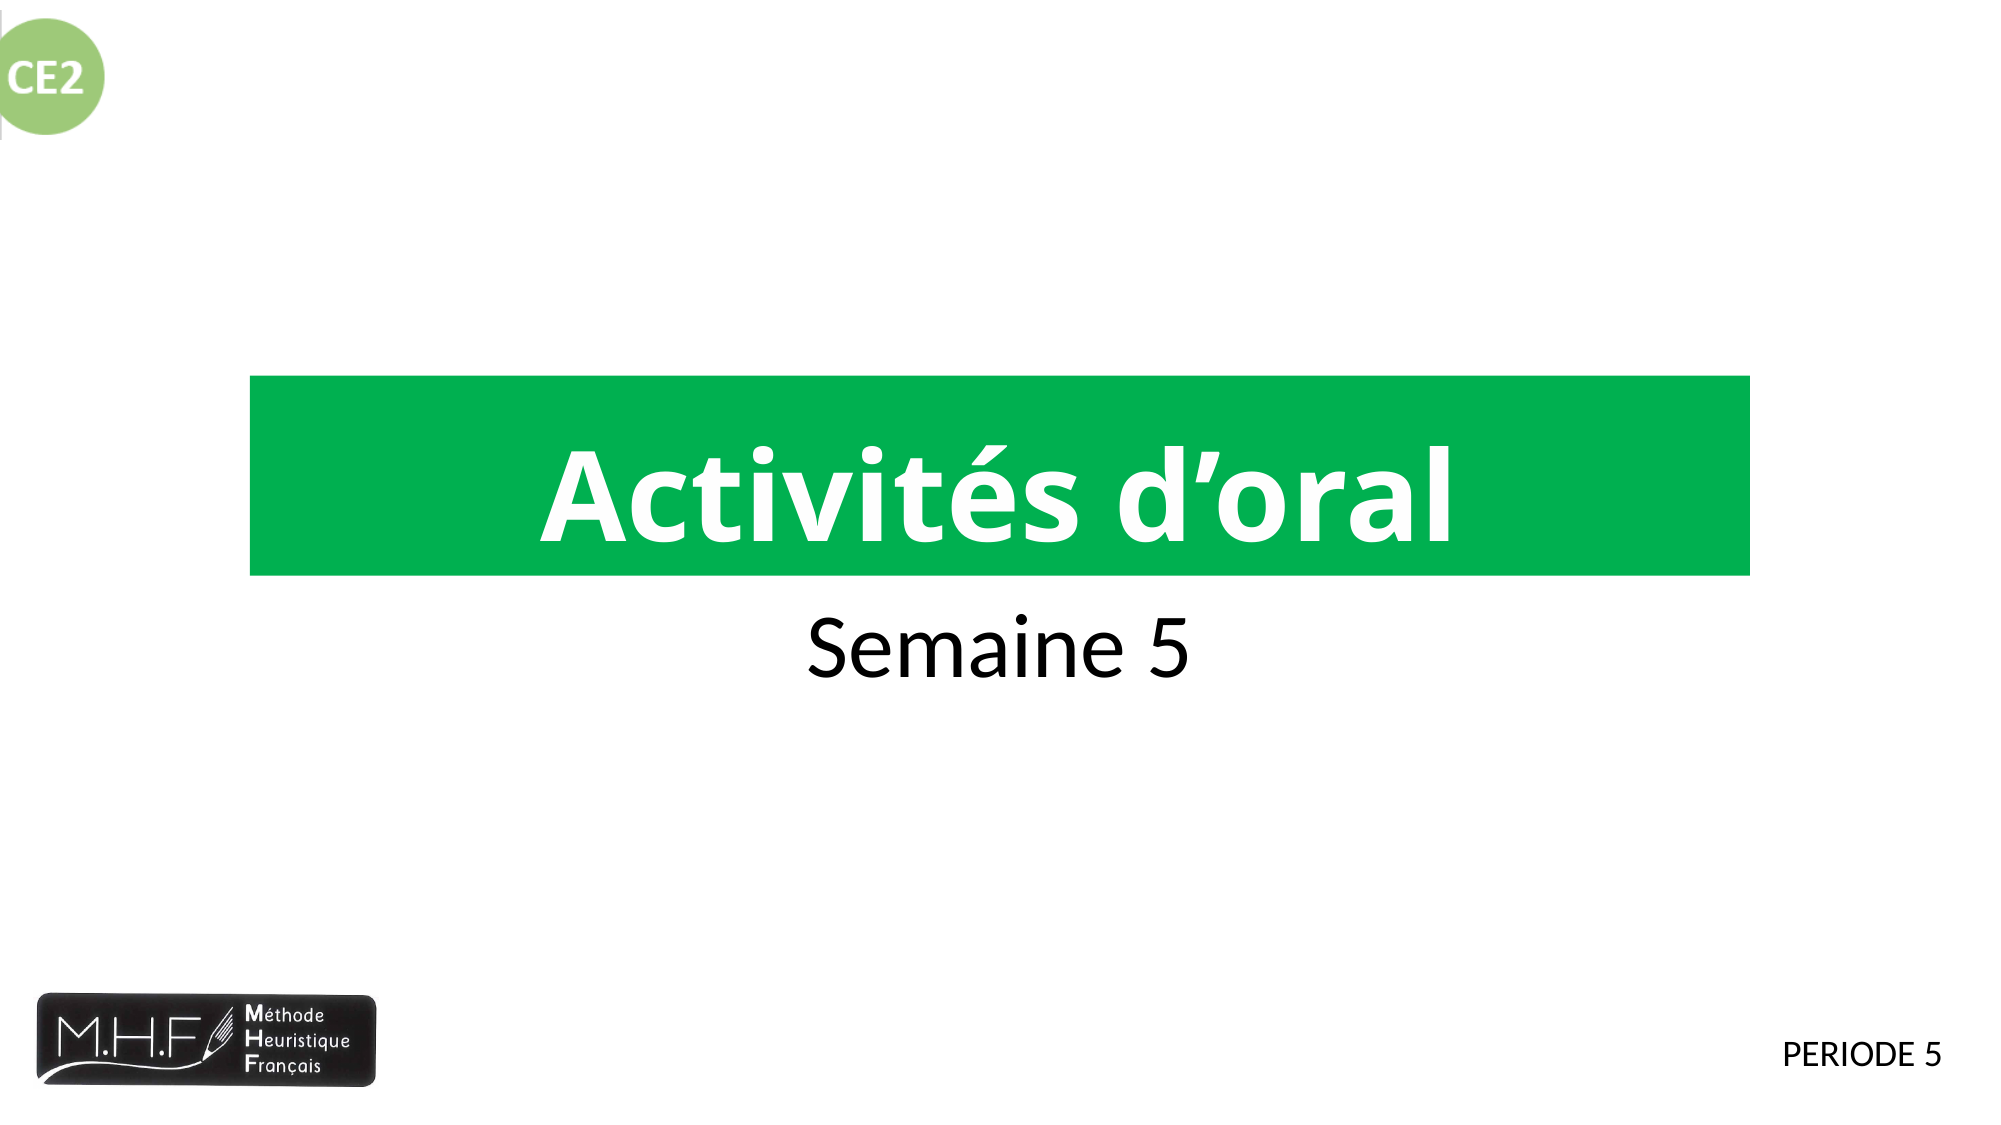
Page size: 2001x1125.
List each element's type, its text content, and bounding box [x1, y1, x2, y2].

subtitle Semaine 5 [249, 590, 1750, 863]
text_box PERIODE 5 [1362, 1021, 1967, 1082]
picture [0, 10, 112, 140]
picture [33, 990, 379, 1089]
title Activités d’oral [249, 375, 1750, 576]
